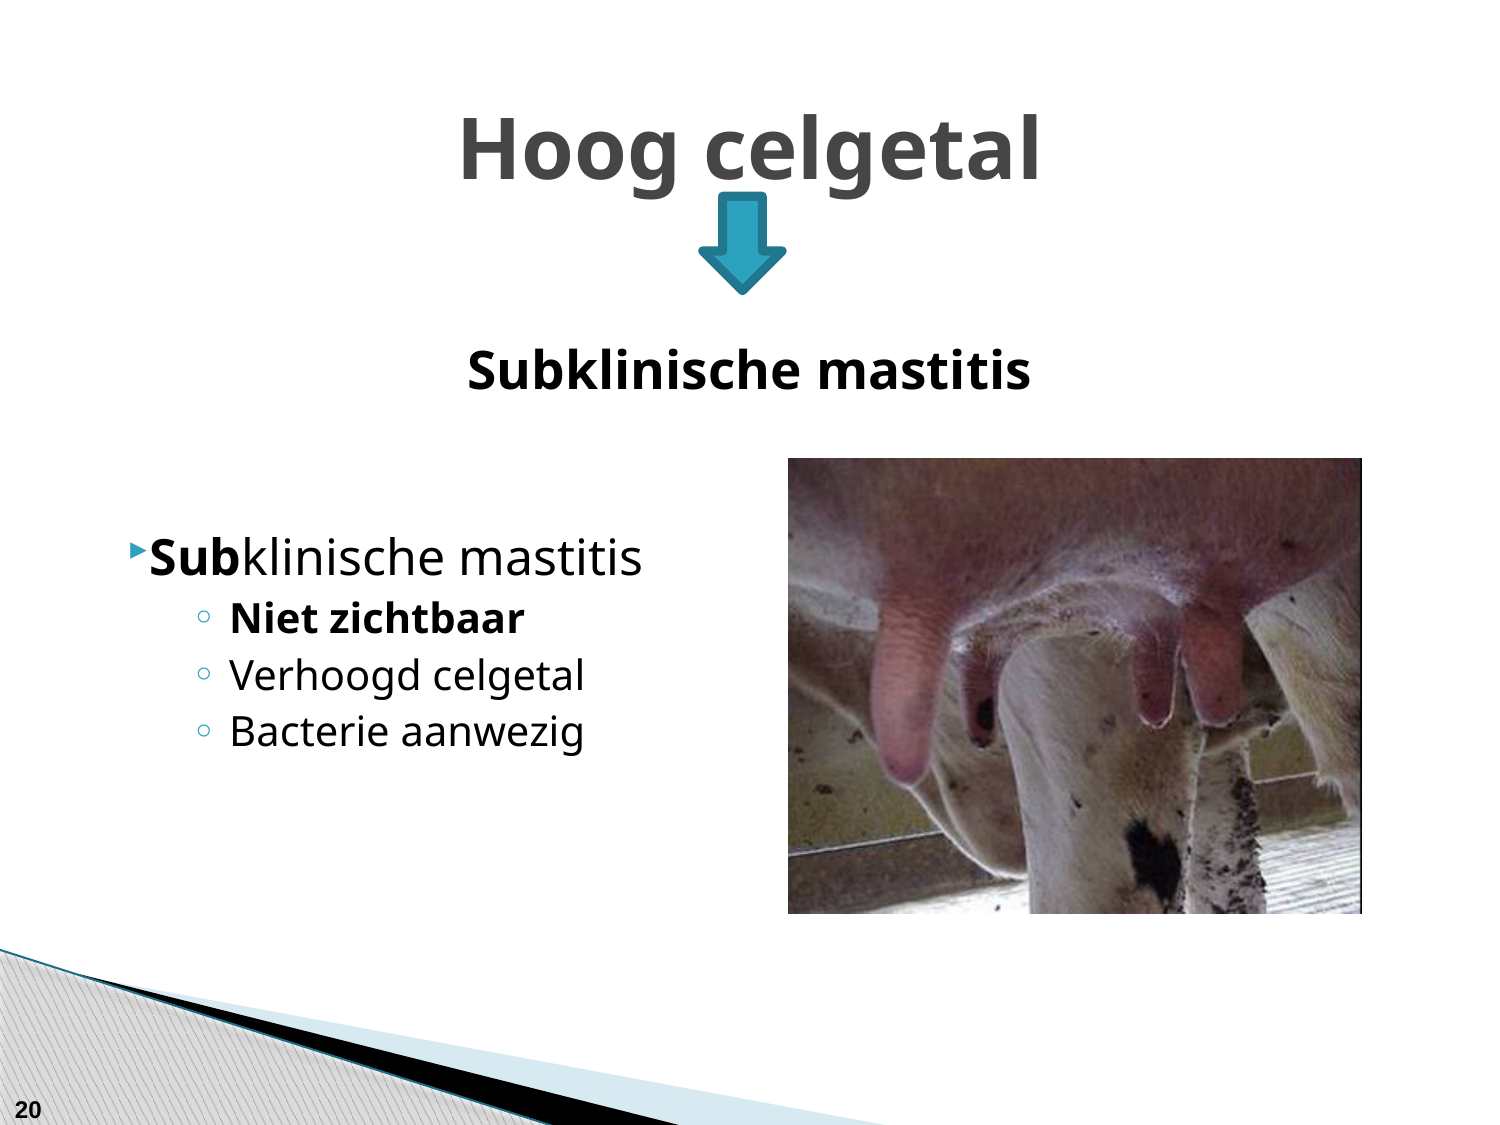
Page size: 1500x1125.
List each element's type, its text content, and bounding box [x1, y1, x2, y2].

title Hoog celgetal [0, 78, 1500, 267]
picture [787, 458, 1362, 914]
text_box [698, 191, 787, 296]
text_box Subklinische mastitis [0, 267, 1500, 408]
list Subklinische mastitis Niet zichtbaar Verhoogd celgetal Bacterie aanwezig [112, 408, 738, 1060]
